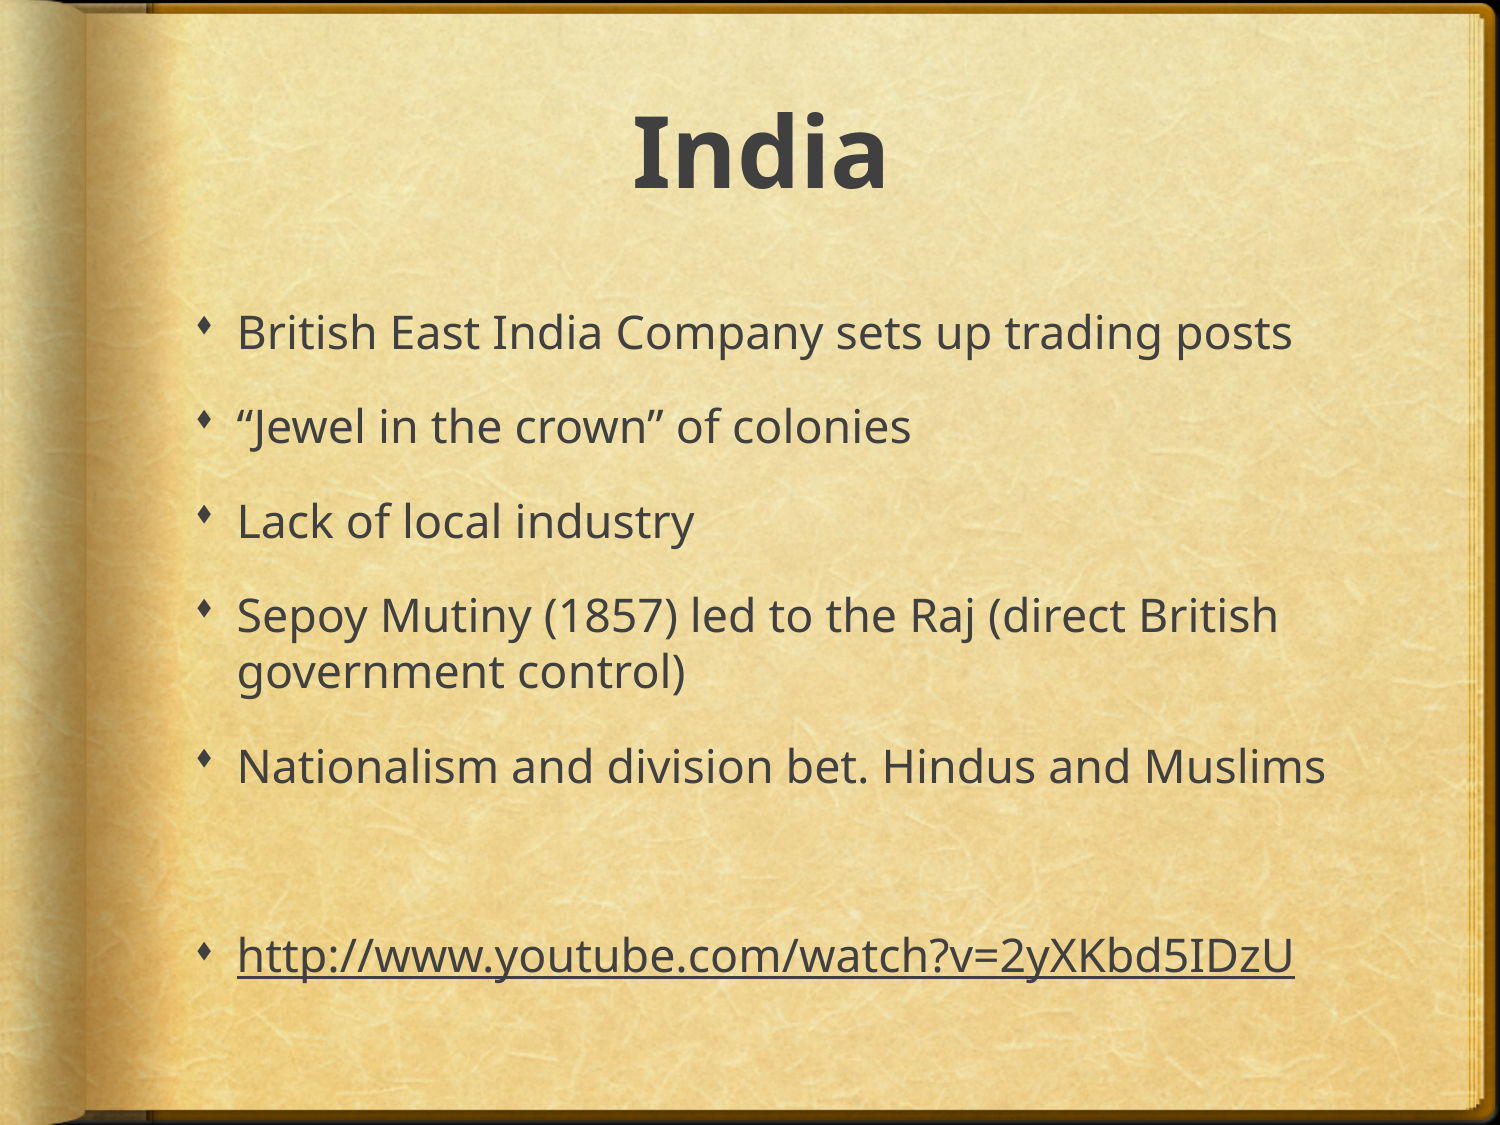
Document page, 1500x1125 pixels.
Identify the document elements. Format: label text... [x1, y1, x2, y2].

list British East India Company sets up trading posts “Jewel in the crown” of colonies Lack of local industry Sepoy Mutiny (1857) led to the Raj (direct British government control) Nationalism and division bet. Hindus and Muslims http://www.youtube.com/watch?v=2yXKbd5IDzU [178, 295, 1372, 1005]
picture [0, 0, 1500, 1125]
title India [178, 45, 1372, 265]
